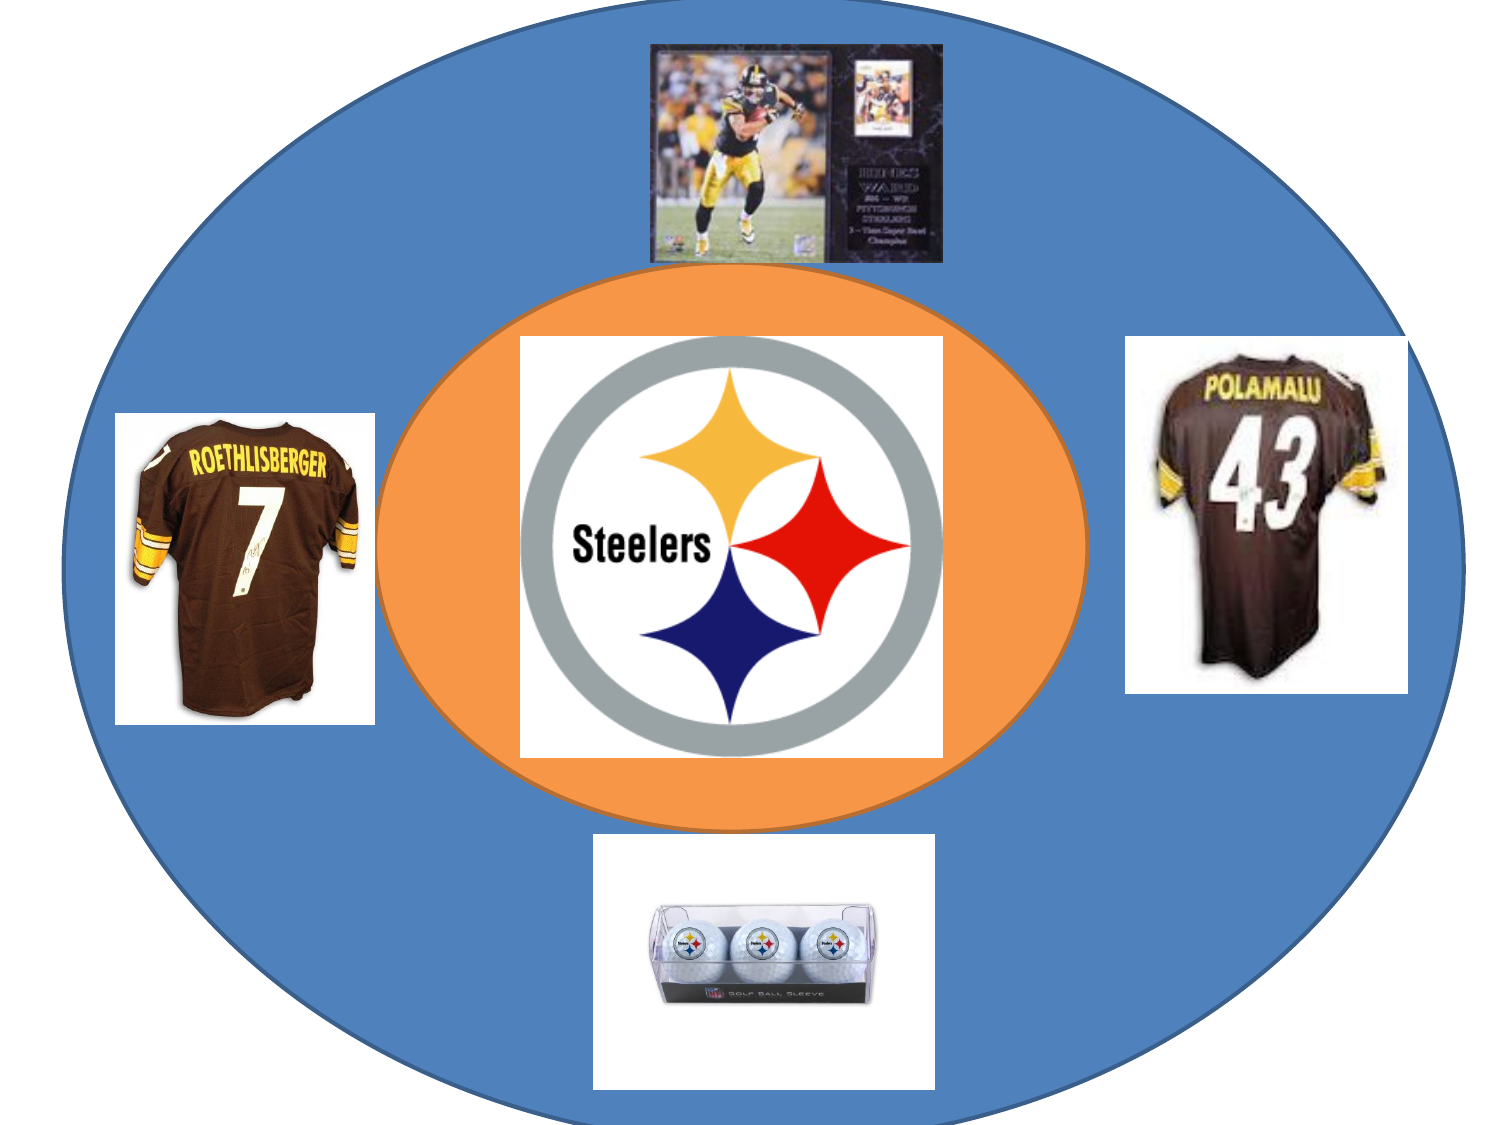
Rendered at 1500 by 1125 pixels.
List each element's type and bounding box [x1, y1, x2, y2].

picture [649, 43, 943, 263]
picture [1124, 335, 1408, 694]
picture [592, 834, 935, 1091]
picture [520, 335, 943, 759]
text_box [379, 268, 1090, 832]
text_box [61, 0, 1466, 1125]
picture [115, 413, 376, 726]
